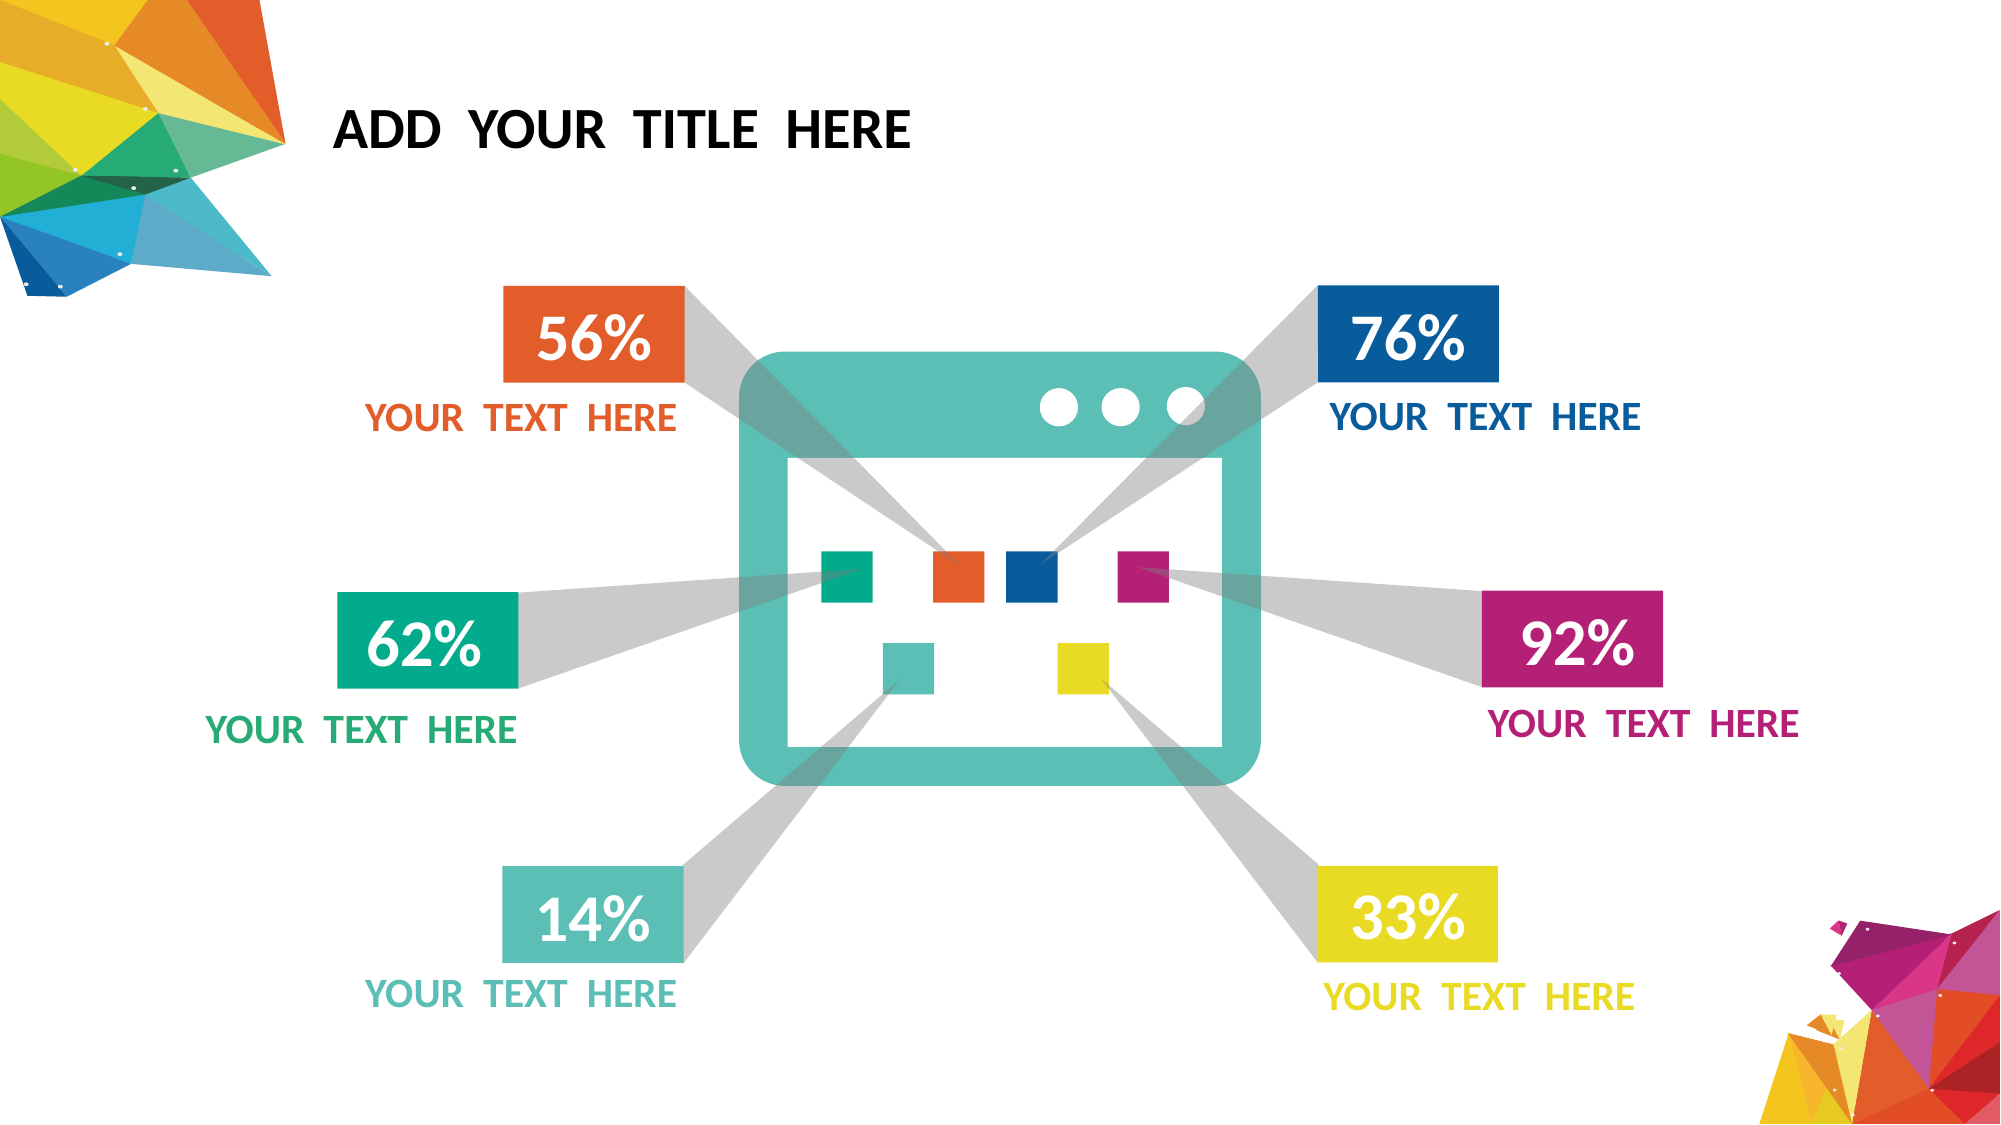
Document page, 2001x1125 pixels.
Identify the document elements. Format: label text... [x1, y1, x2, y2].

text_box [503, 285, 962, 567]
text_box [1137, 566, 1664, 688]
text_box YOUR TEXT HERE [1473, 688, 1852, 754]
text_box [1039, 763, 1499, 963]
text_box YOUR TEXT HERE [350, 382, 498, 448]
text_box YOUR TEXT HERE [1308, 960, 1687, 1026]
text_box YOUR TEXT HERE [350, 958, 729, 1024]
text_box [501, 764, 962, 964]
text_box YOUR TEXT HERE [190, 694, 569, 759]
text_box YOUR TEXT HERE [1504, 381, 1693, 447]
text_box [738, 351, 1262, 787]
text_box ADD YOUR TITLE HERE [297, 83, 1024, 168]
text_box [336, 568, 863, 690]
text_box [0, 5, 292, 292]
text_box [1039, 284, 1500, 566]
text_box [1772, 896, 1987, 1125]
